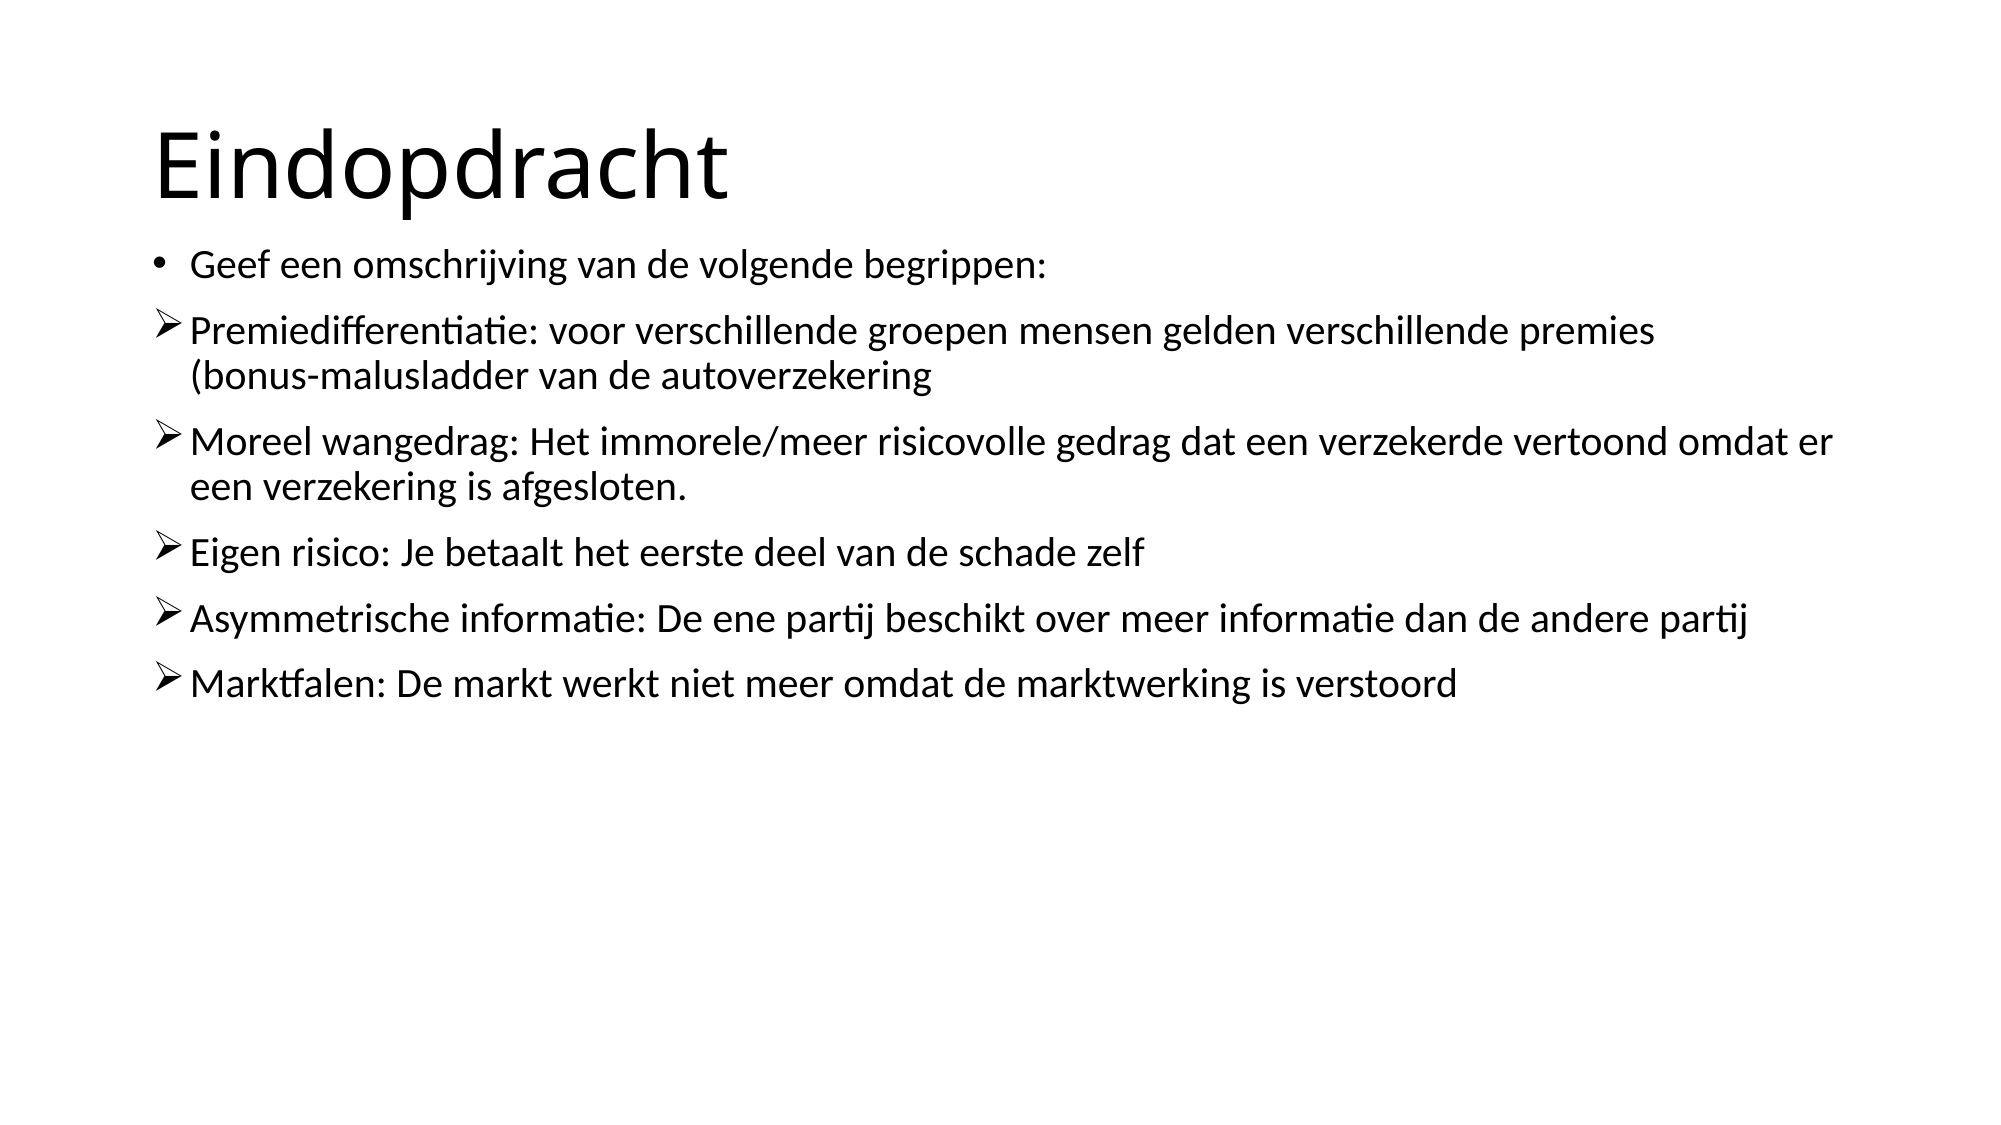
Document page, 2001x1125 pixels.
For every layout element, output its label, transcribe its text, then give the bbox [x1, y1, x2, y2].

title Eindopdracht [137, 59, 1863, 234]
list Geef een omschrijving van de volgende begrippen: Premiedifferentiatie: voor verschillende groepen mensen gelden verschillende premies (bonus-malusladder van de autoverzekering Moreel wangedrag: Het immorele/meer risicovolle gedrag dat een verzekerde vertoond omdat er een verzekering is afgesloten. Eigen risico: Je betaalt het eerste deel van de schade zelf Asymmetrische informatie: De ene partij beschikt over meer informatie dan de andere partij Marktfalen: De markt werkt niet meer omdat de marktwerking is verstoord [137, 234, 1863, 1014]
